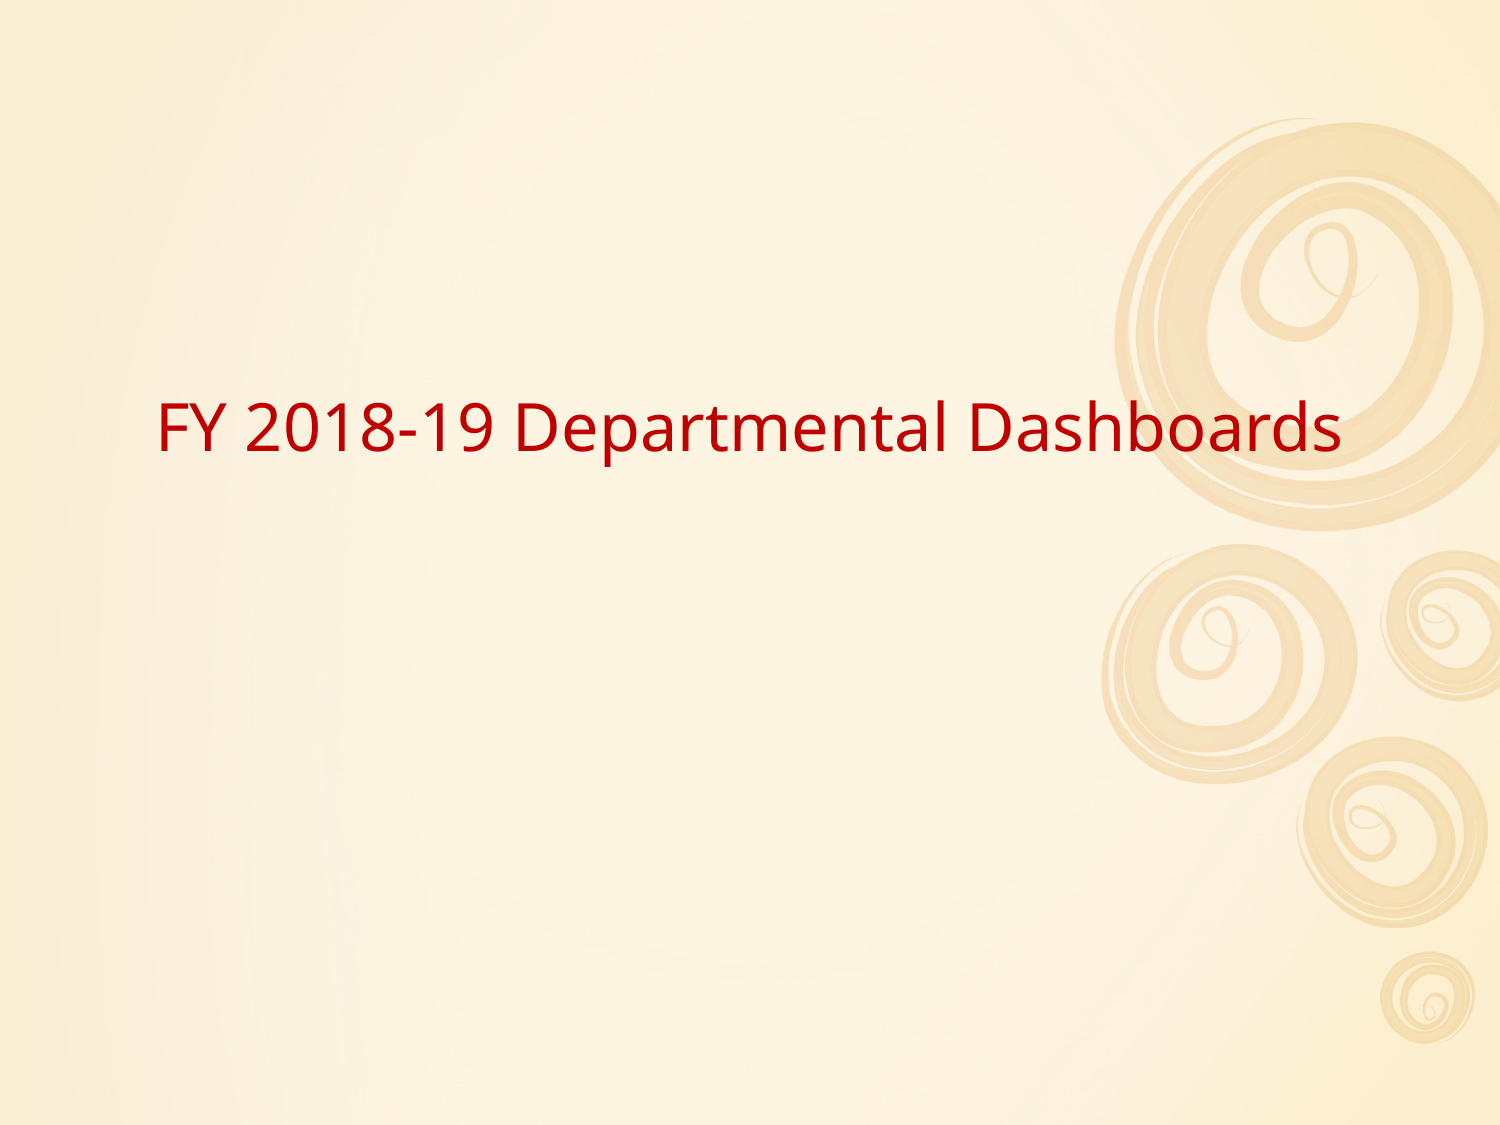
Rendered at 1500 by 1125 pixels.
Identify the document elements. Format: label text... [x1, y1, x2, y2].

title FY 2018-19 Departmental Dashboards [75, 324, 1425, 525]
picture [0, 0, 1500, 1125]
